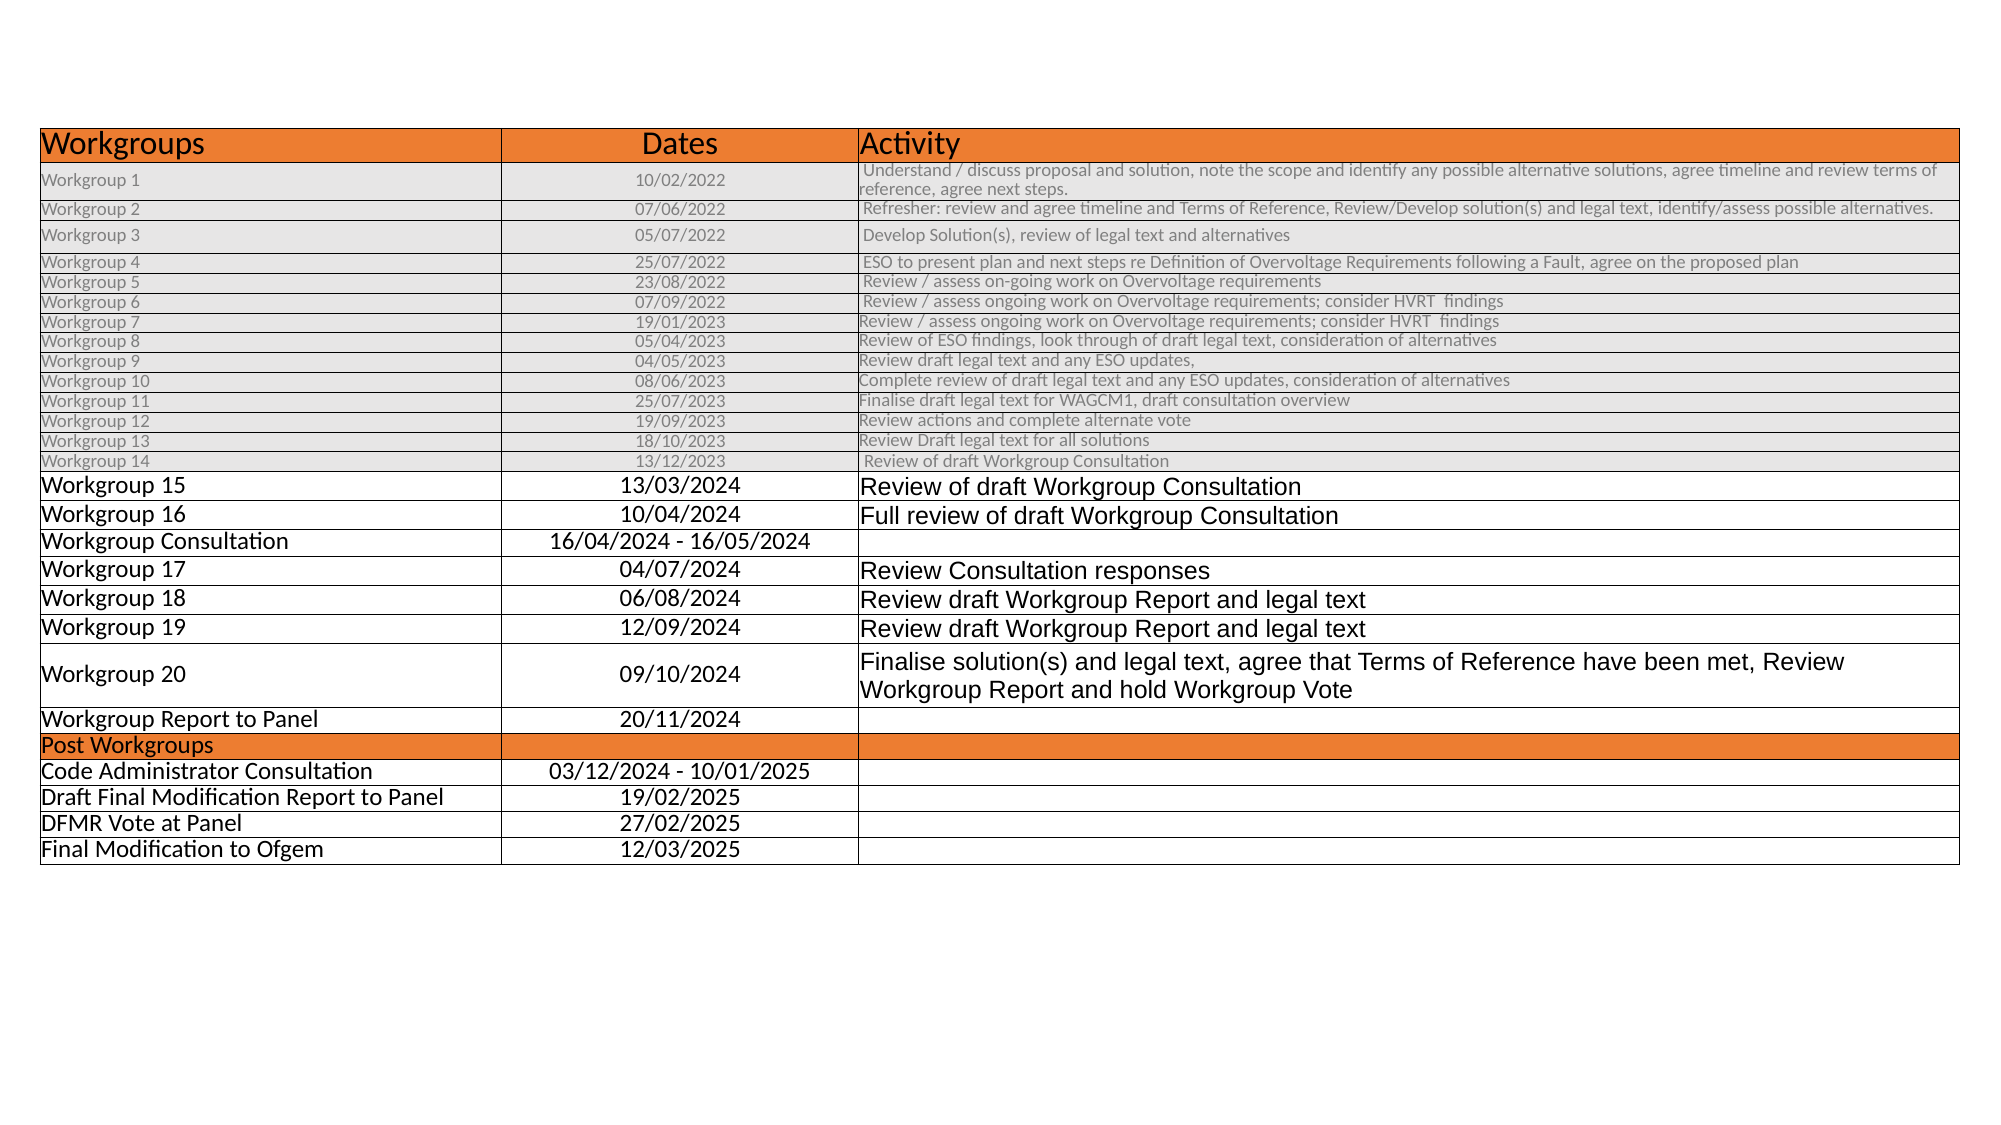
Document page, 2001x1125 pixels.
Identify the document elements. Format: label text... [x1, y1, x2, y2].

table_cell 12/03/2025 [502, 838, 858, 864]
table_cell Workgroup 8 [41, 333, 501, 352]
table_cell 16/04/2024 - 16/05/2024 [502, 530, 858, 556]
table_header Activity [859, 129, 1959, 162]
table_cell Workgroup 6 [41, 294, 501, 313]
table_cell Review of ESO findings, look through of draft legal text, consideration of alternatives [859, 333, 1959, 352]
table_cell 06/08/2024 [502, 586, 858, 614]
table_cell Workgroup 10 [41, 373, 501, 392]
table_cell Develop Solution(s), review of legal text and alternatives [859, 221, 1959, 253]
table_cell Workgroup 3 [41, 221, 501, 253]
table_cell Review draft legal text and any ESO updates, [859, 353, 1959, 372]
table_cell Workgroup 19 [41, 615, 501, 643]
table_cell Workgroup Report to Panel [41, 708, 501, 733]
table_cell 19/01/2023 [502, 314, 858, 332]
table_cell Workgroup 13 [41, 433, 501, 451]
table_cell Review Consultation responses [859, 557, 1959, 585]
table_cell Review draft Workgroup Report and legal text [859, 615, 1959, 643]
table_cell Post Workgroups [41, 734, 501, 759]
table_cell 19/02/2025 [502, 786, 858, 811]
table_cell Workgroup 16 [41, 501, 501, 529]
table_cell [502, 734, 858, 759]
table_cell 25/07/2023 [502, 393, 858, 412]
table_cell Workgroup 20 [41, 644, 501, 707]
table_cell Workgroup 7 [41, 314, 501, 332]
table_cell [859, 760, 1959, 785]
table_cell 07/09/2022 [502, 294, 858, 313]
table_cell 13/03/2024 [502, 472, 858, 500]
table_cell Final Modification to Ofgem [41, 838, 501, 864]
table_cell Workgroup 17 [41, 557, 501, 585]
table_cell Workgroup Consultation [41, 530, 501, 556]
table_cell Understand / discuss proposal and solution, note the scope and identify any possible alternative solutions, agree timeline and review terms of reference, agree next steps. [859, 163, 1959, 200]
table_cell [859, 838, 1959, 864]
table_cell 25/07/2022 [502, 254, 858, 273]
table_cell 27/02/2025 [502, 812, 858, 837]
table_cell Workgroup 18 [41, 586, 501, 614]
table_cell Code Administrator Consultation [41, 760, 501, 785]
table_cell Review Draft legal text for all solutions [859, 433, 1959, 451]
table_cell ESO to present plan and next steps re Definition of Overvoltage Requirements following a Fault, agree on the proposed plan [859, 254, 1959, 273]
table_cell [859, 530, 1959, 556]
table_cell Workgroup 9 [41, 353, 501, 372]
table_cell 08/06/2023 [502, 373, 858, 392]
table_cell 18/10/2023 [502, 433, 858, 451]
table_cell Workgroup 2 [41, 201, 501, 220]
table_cell [859, 786, 1959, 811]
table_cell Review / assess ongoing work on Overvoltage requirements; consider HVRT findings [859, 314, 1959, 332]
table_cell 19/09/2023 [502, 413, 858, 432]
table_cell Review draft Workgroup Report and legal text [859, 586, 1959, 614]
table_header Workgroups [41, 129, 501, 162]
table_header Dates [502, 129, 858, 162]
table_cell 03/12/2024 - 10/01/2025 [502, 760, 858, 785]
table_cell Refresher: review and agree timeline and Terms of Reference, Review/Develop solution(s) and legal text, identify/assess possible alternatives. [859, 201, 1959, 220]
table_cell 09/10/2024 [502, 644, 858, 707]
table_cell 04/07/2024 [502, 557, 858, 585]
table_cell Finalise draft legal text for WAGCM1, draft consultation overview [859, 393, 1959, 412]
table_cell Workgroup 15 [41, 472, 501, 500]
table_cell 05/04/2023 [502, 333, 858, 352]
table_cell 23/08/2022 [502, 274, 858, 293]
table_cell Finalise solution(s) and legal text, agree that Terms of Reference have been met, Review Workgroup Report and hold Workgroup Vote [859, 644, 1959, 707]
table_cell Draft Final Modification Report to Panel [41, 786, 501, 811]
table_cell Complete review of draft legal text and any ESO updates, consideration of alternatives [859, 373, 1959, 392]
table_cell 13/12/2023 [502, 452, 858, 471]
table_cell Workgroup 5 [41, 274, 501, 293]
table_cell Workgroup 12 [41, 413, 501, 432]
table_cell Review actions and complete alternate vote [859, 413, 1959, 432]
table_cell [859, 812, 1959, 837]
table_cell 04/05/2023 [502, 353, 858, 372]
table_cell [859, 734, 1959, 759]
table_cell Review / assess on-going work on Overvoltage requirements [859, 274, 1959, 293]
table_cell Full review of draft Workgroup Consultation [859, 501, 1959, 529]
table_cell Workgroup 14 [41, 452, 501, 471]
table_cell DFMR Vote at Panel [41, 812, 501, 837]
table_cell Workgroup 1 [41, 163, 501, 200]
table_cell Workgroup 4 [41, 254, 501, 273]
table_cell [859, 708, 1959, 733]
table_cell Workgroup 11 [41, 393, 501, 412]
table_cell Review / assess ongoing work on Overvoltage requirements; consider HVRT findings [859, 294, 1959, 313]
table_cell 05/07/2022 [502, 221, 858, 253]
table_cell 10/04/2024 [502, 501, 858, 529]
table_cell 10/02/2022 [502, 163, 858, 200]
table_cell 07/06/2022 [502, 201, 858, 220]
table_cell Review of draft Workgroup Consultation [859, 472, 1959, 500]
table_cell 20/11/2024 [502, 708, 858, 733]
table_cell Review of draft Workgroup Consultation [859, 452, 1959, 471]
table_cell 12/09/2024 [502, 615, 858, 643]
